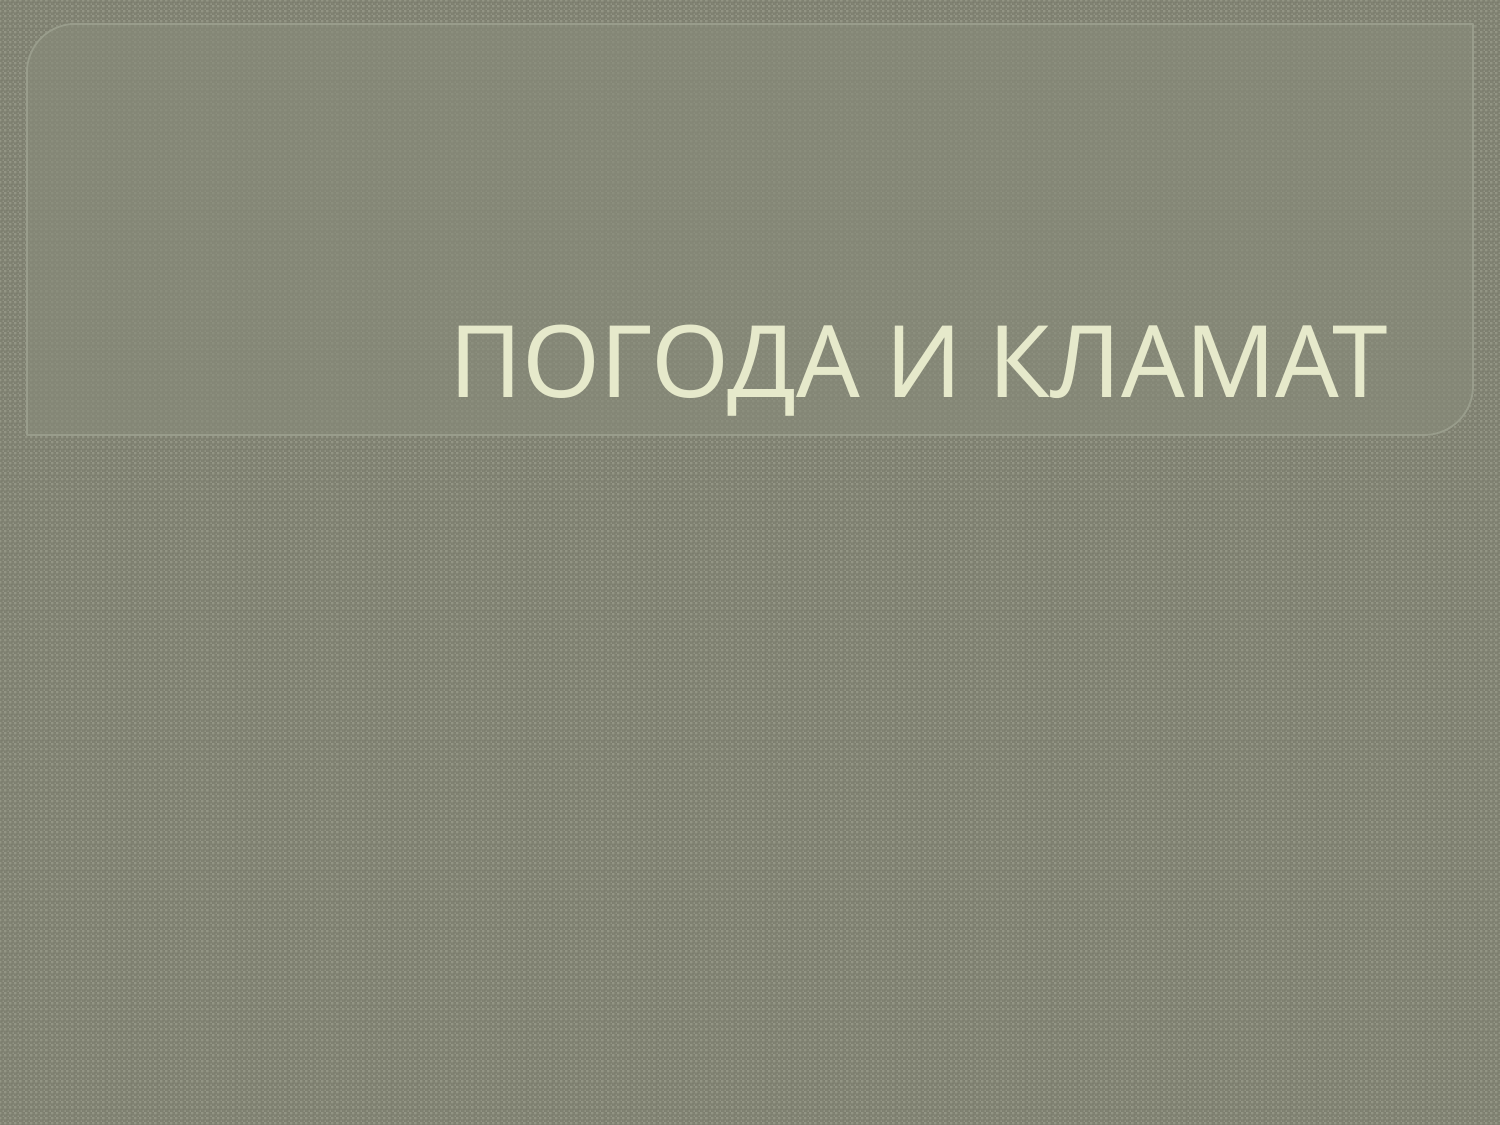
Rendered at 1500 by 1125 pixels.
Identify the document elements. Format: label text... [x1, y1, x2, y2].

title ПОГОДА И КЛАМАТ [76, 62, 1427, 425]
